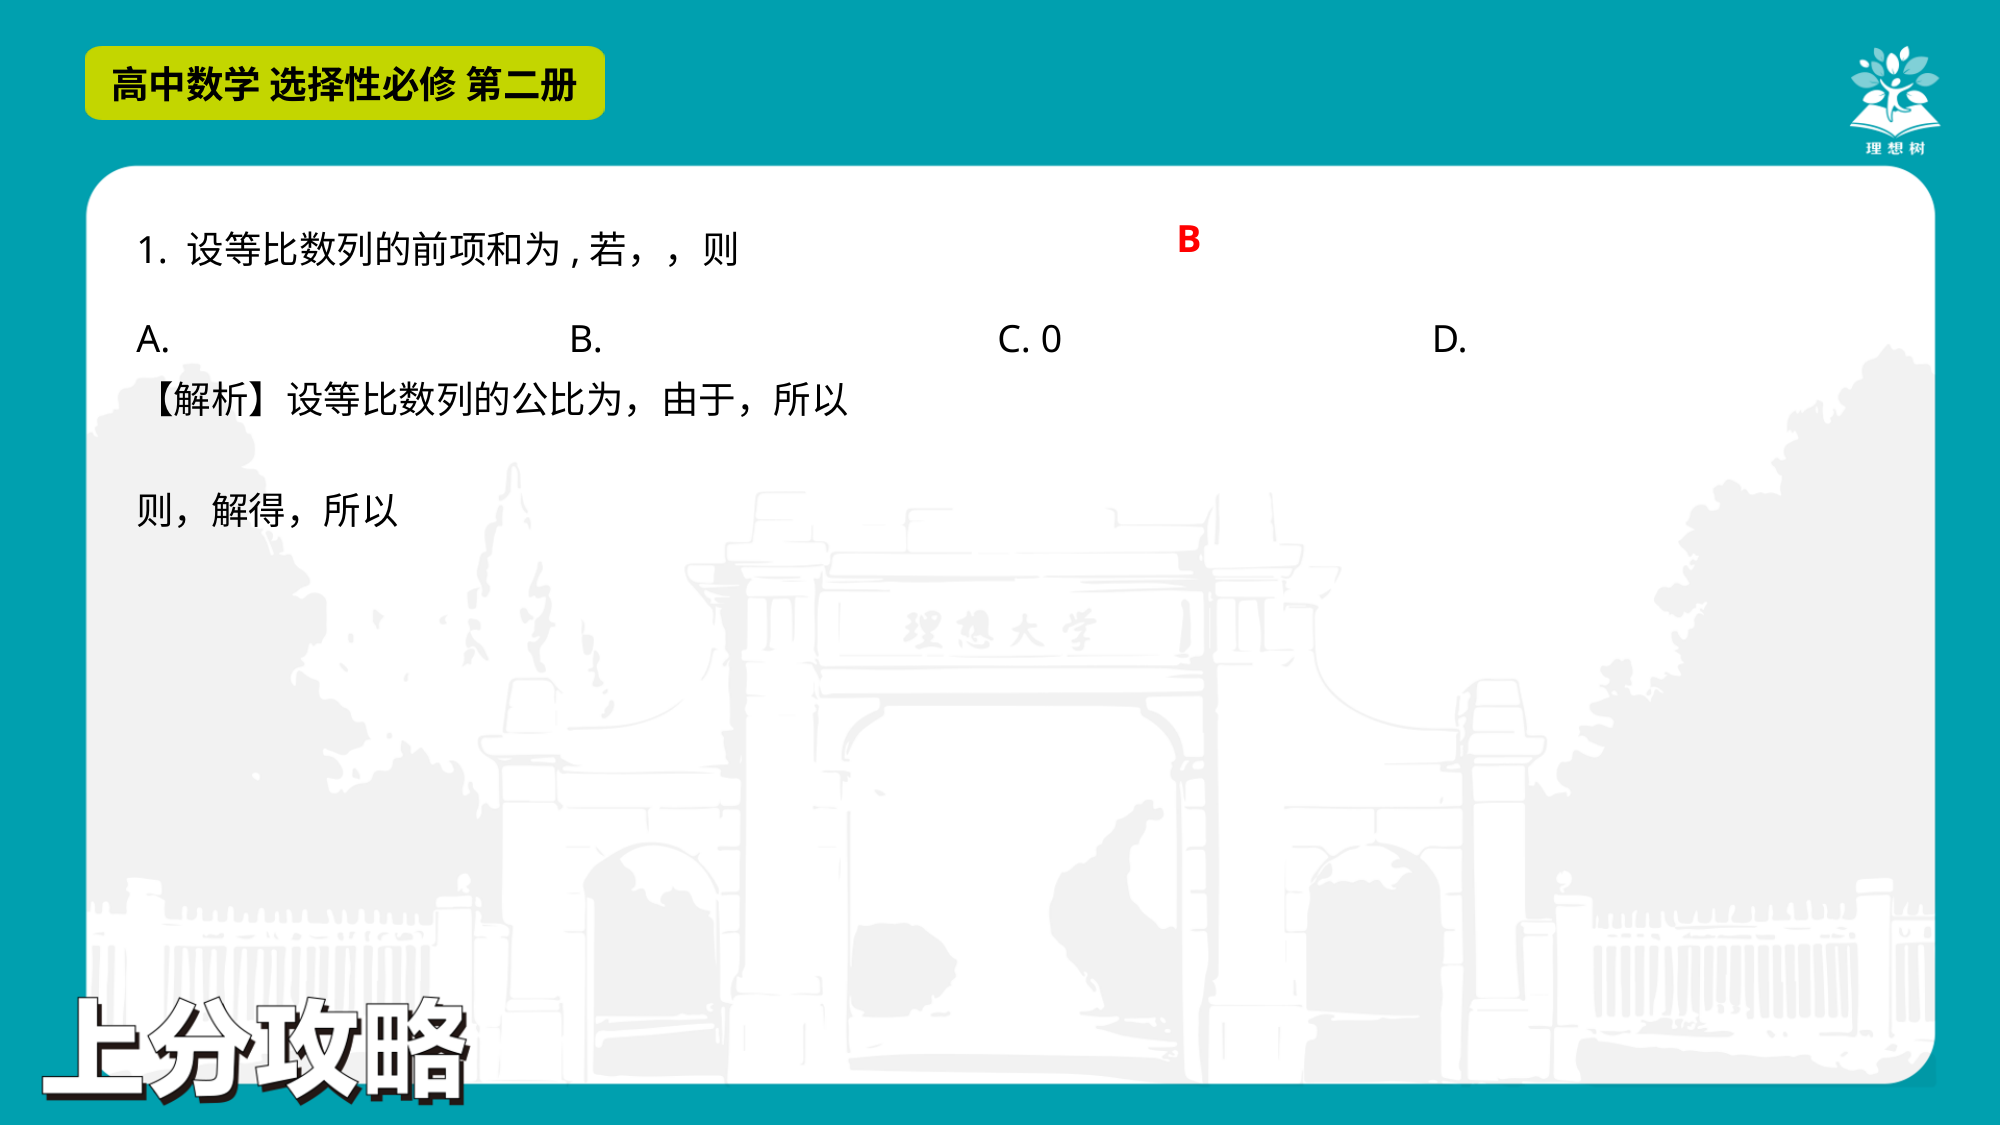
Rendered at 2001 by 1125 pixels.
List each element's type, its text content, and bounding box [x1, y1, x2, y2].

picture [0, 0, 2000, 1125]
text_box B [1161, 214, 1217, 259]
